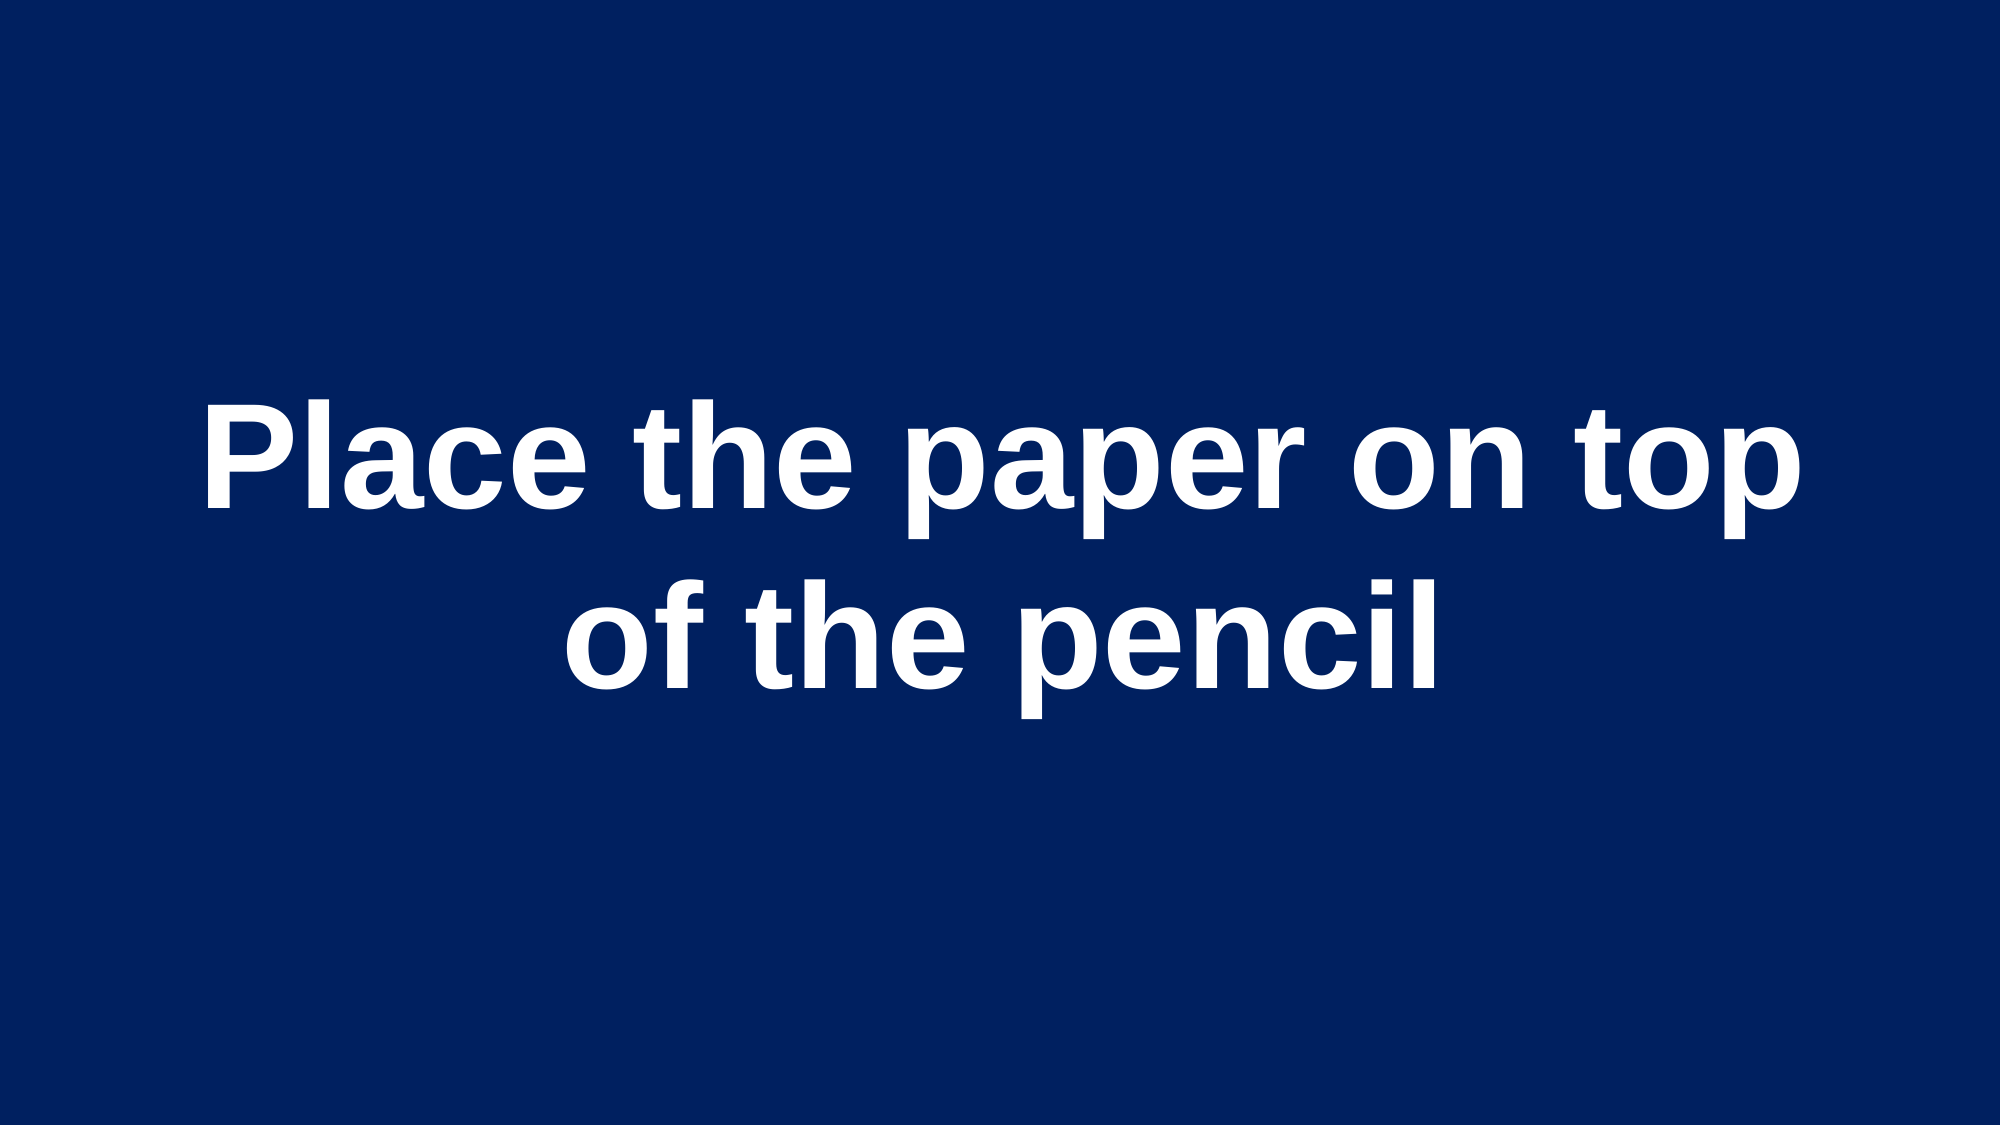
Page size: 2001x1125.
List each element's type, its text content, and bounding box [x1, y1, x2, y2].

text_box Place the paper on top of the pencil [160, 351, 1848, 726]
